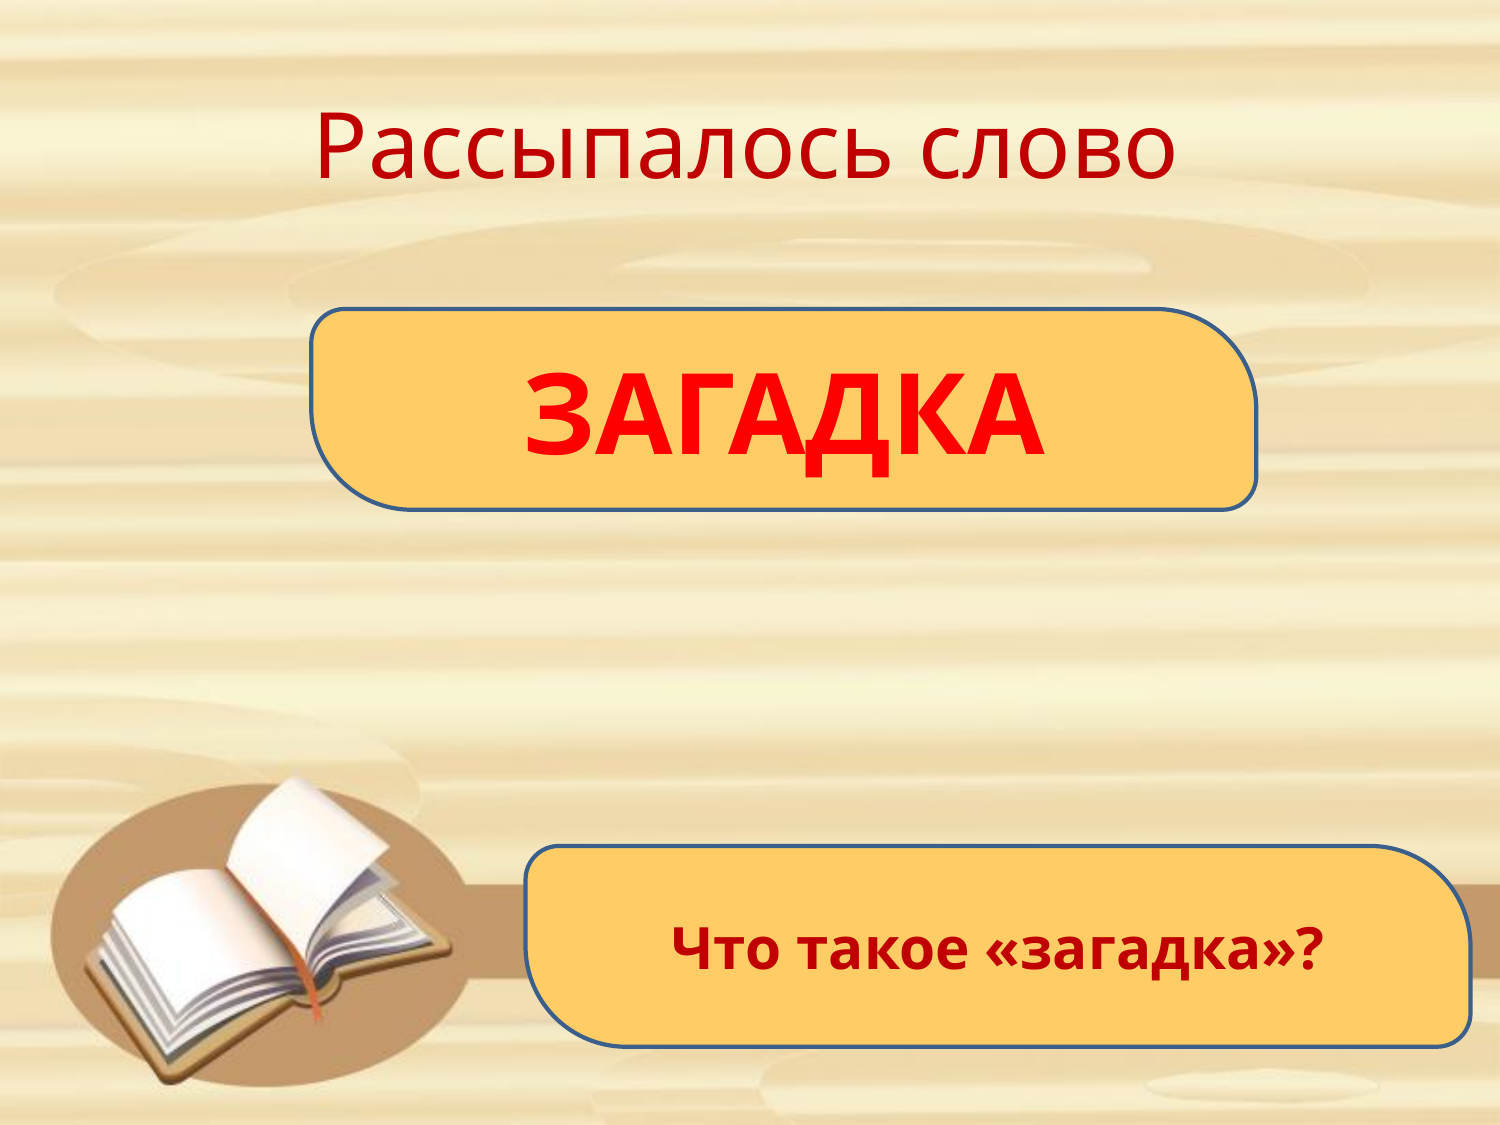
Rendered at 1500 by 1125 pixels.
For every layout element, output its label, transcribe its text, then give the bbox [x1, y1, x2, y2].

title Рассыпалось слово [71, 6, 1422, 277]
picture [0, 0, 1500, 1125]
text_box ЗАГАДКА [309, 306, 1259, 512]
text_box Что такое «загадка»? [523, 843, 1473, 1049]
